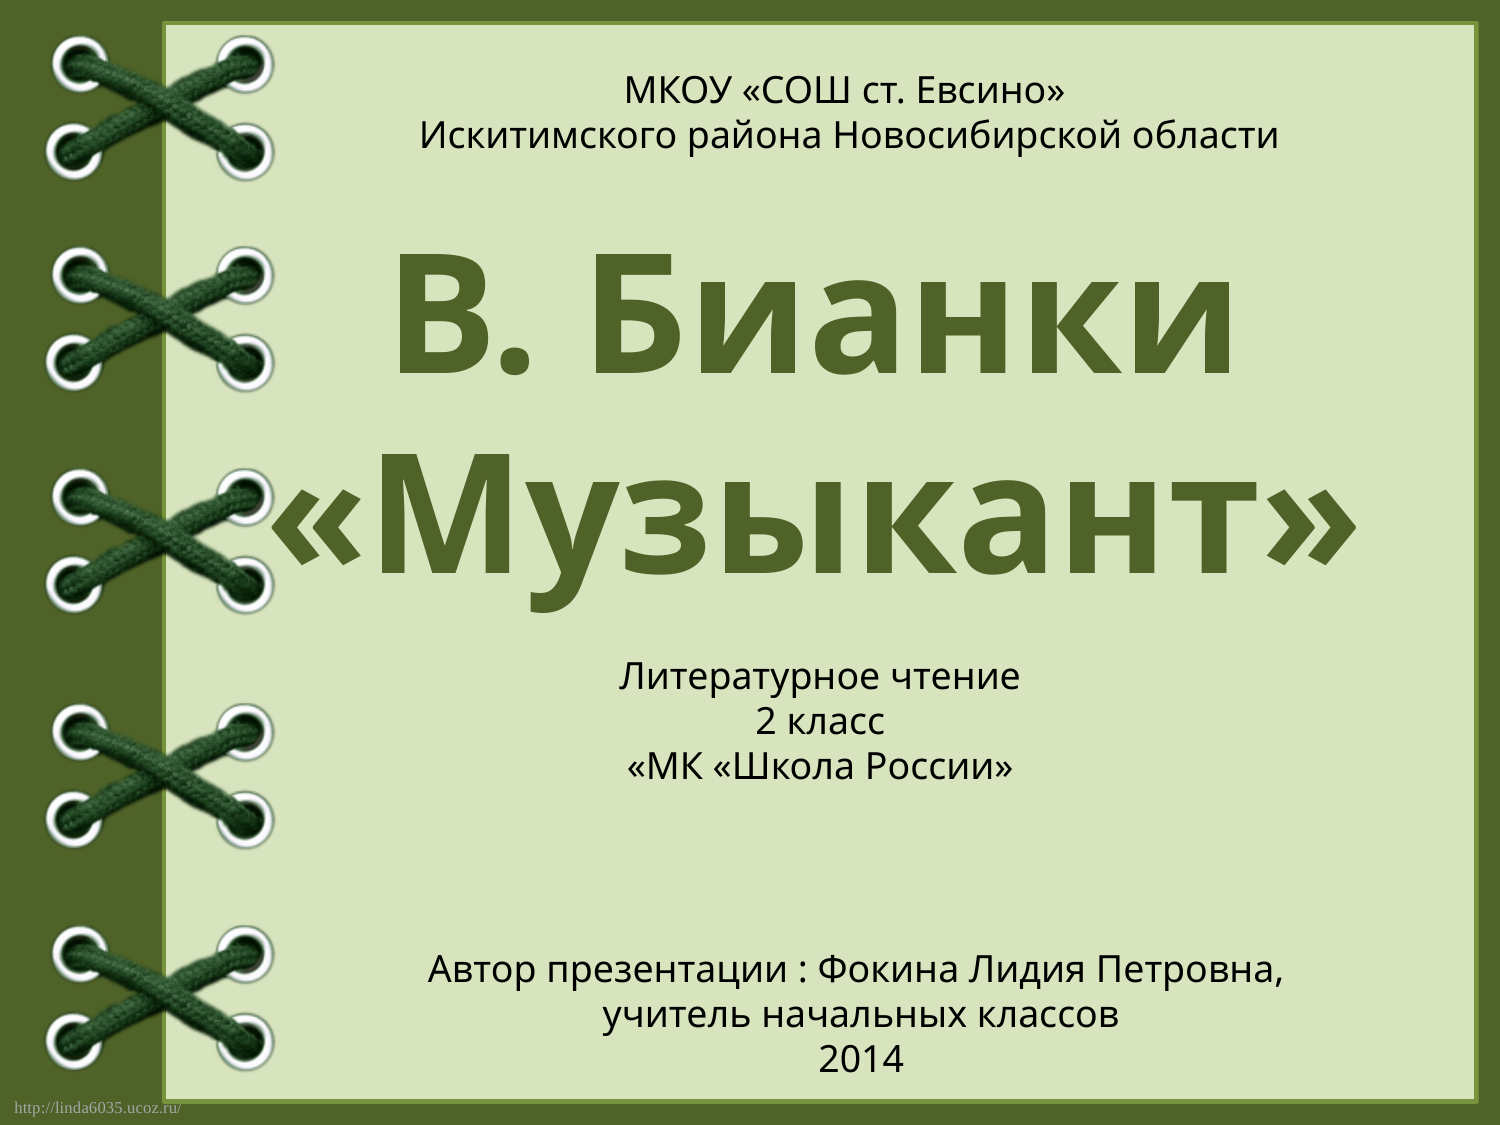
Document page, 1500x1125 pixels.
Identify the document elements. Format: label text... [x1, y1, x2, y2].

text_box МКОУ «СОШ ст. Евсино» Искитимского района Новосибирской области [398, 58, 1301, 164]
picture [35, 456, 163, 631]
picture [35, 913, 163, 1088]
picture [35, 691, 163, 866]
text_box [163, 198, 1466, 1090]
picture [35, 234, 163, 409]
picture [35, 23, 286, 198]
